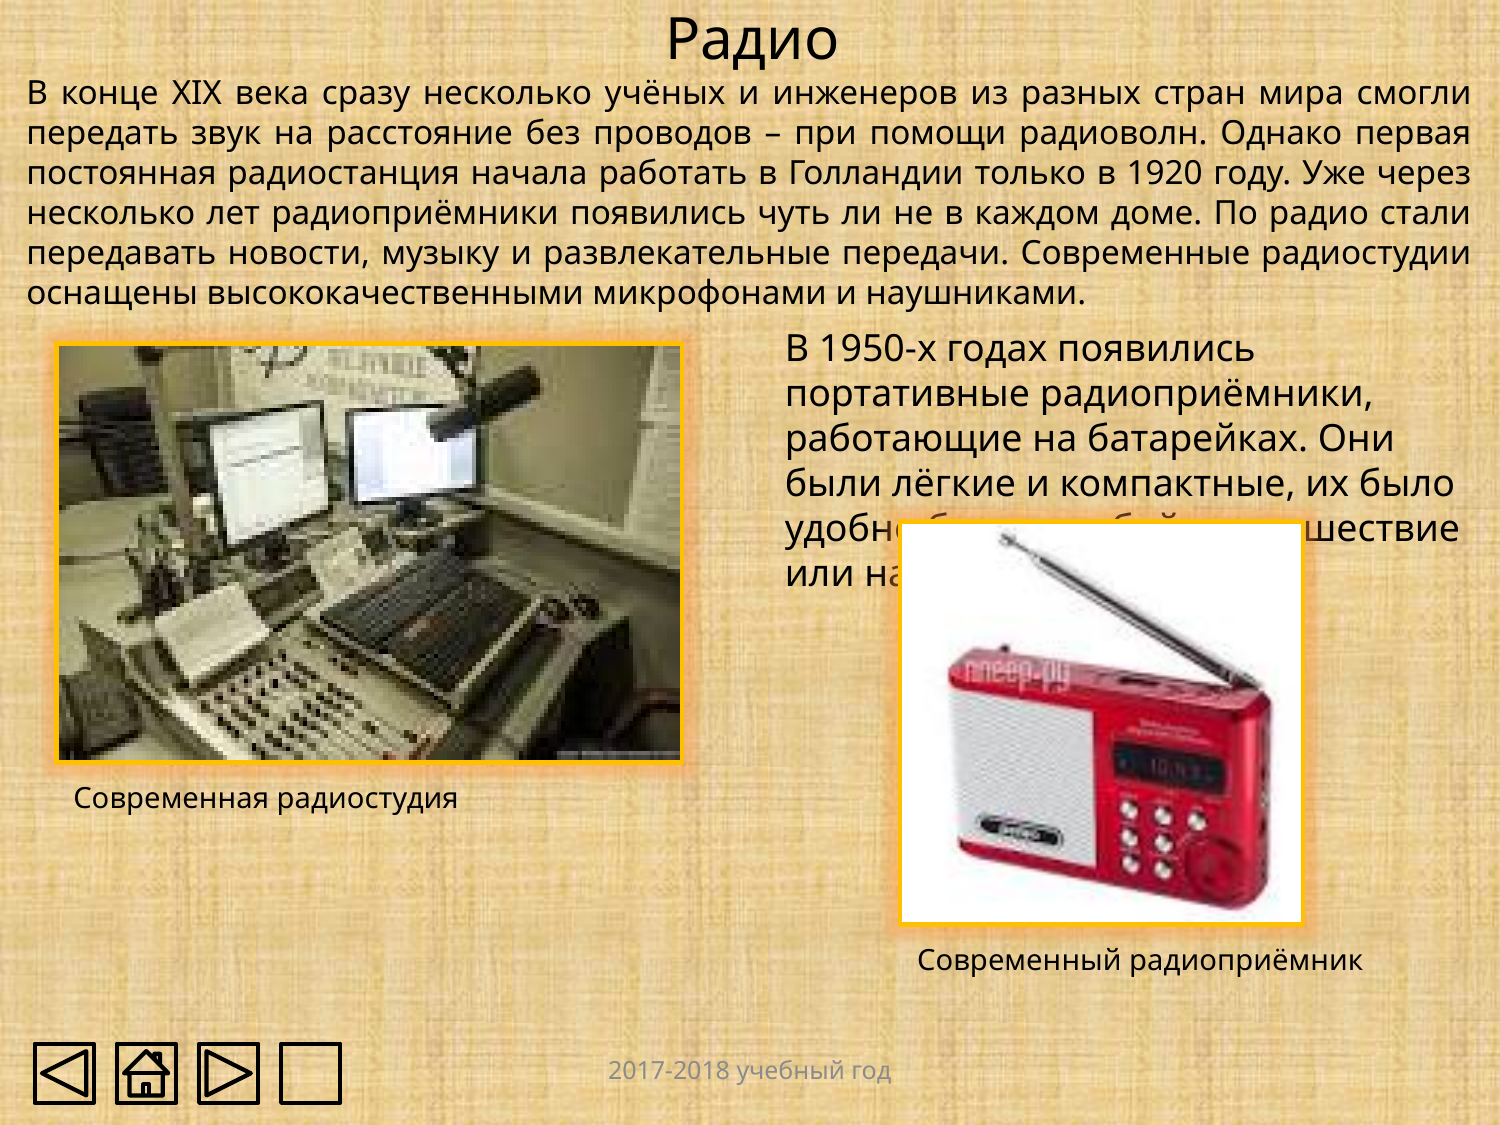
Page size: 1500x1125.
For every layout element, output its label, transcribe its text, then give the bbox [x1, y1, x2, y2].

picture [902, 523, 1302, 923]
picture [0, 0, 1500, 1125]
text_box В 1950-х годах появились портативные радиоприёмники, работающие на батарейках. Они были лёгкие и компактные, их было удобно брать с собой в путешествие или на прогулку. [770, 316, 1477, 602]
text_box Современный радиоприёмник [902, 933, 1407, 984]
title Радио [75, 0, 1430, 64]
text_box В конце XIX века сразу несколько учёных и инженеров из разных стран мира смогли передать звук на расстояние без проводов – при помощи радиоволн. Однако первая постоянная радиостанция начала работать в Голландии только в 1920 году. Уже через несколько лет радиоприёмники появились чуть ли не в каждом доме. По радио стали передавать новости, музыку и развлекательные передачи. Современные радиостудии оснащены высококачественными микрофонами и наушниками. [11, 64, 1489, 319]
footer 2017-2018 учебный год [550, 1041, 950, 1102]
text_box Современная радиостудия [58, 771, 528, 822]
